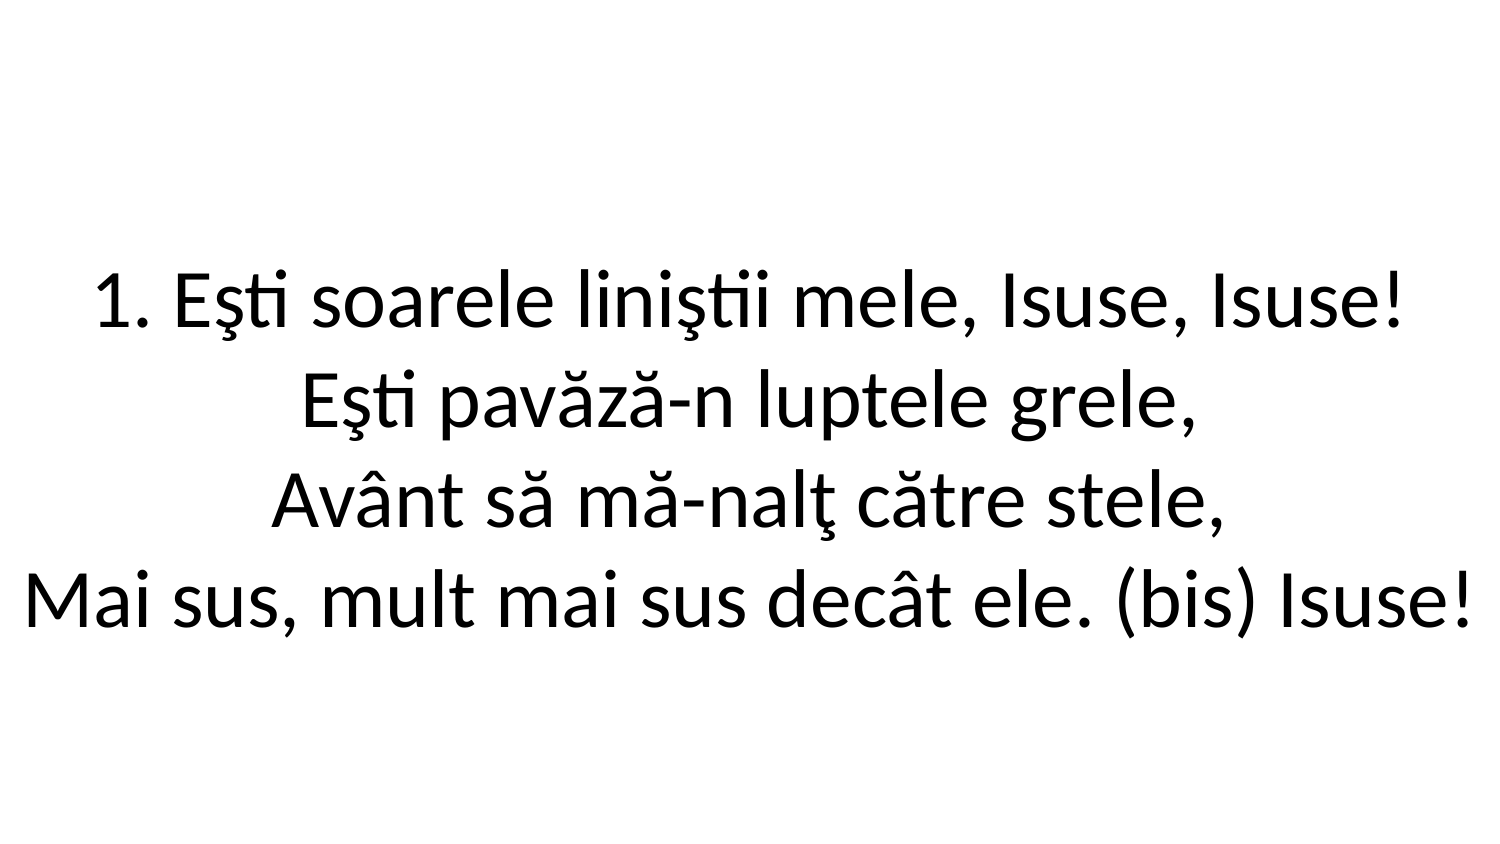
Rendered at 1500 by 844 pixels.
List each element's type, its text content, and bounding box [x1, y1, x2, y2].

text_box 1. Eşti soarele liniştii mele, Isuse, Isuse! Eşti pavăză-n luptele grele, Avânt să mă-nalţ către stele, Mai sus, mult mai sus decât ele. (bis) Isuse! [7, 192, 1493, 652]
